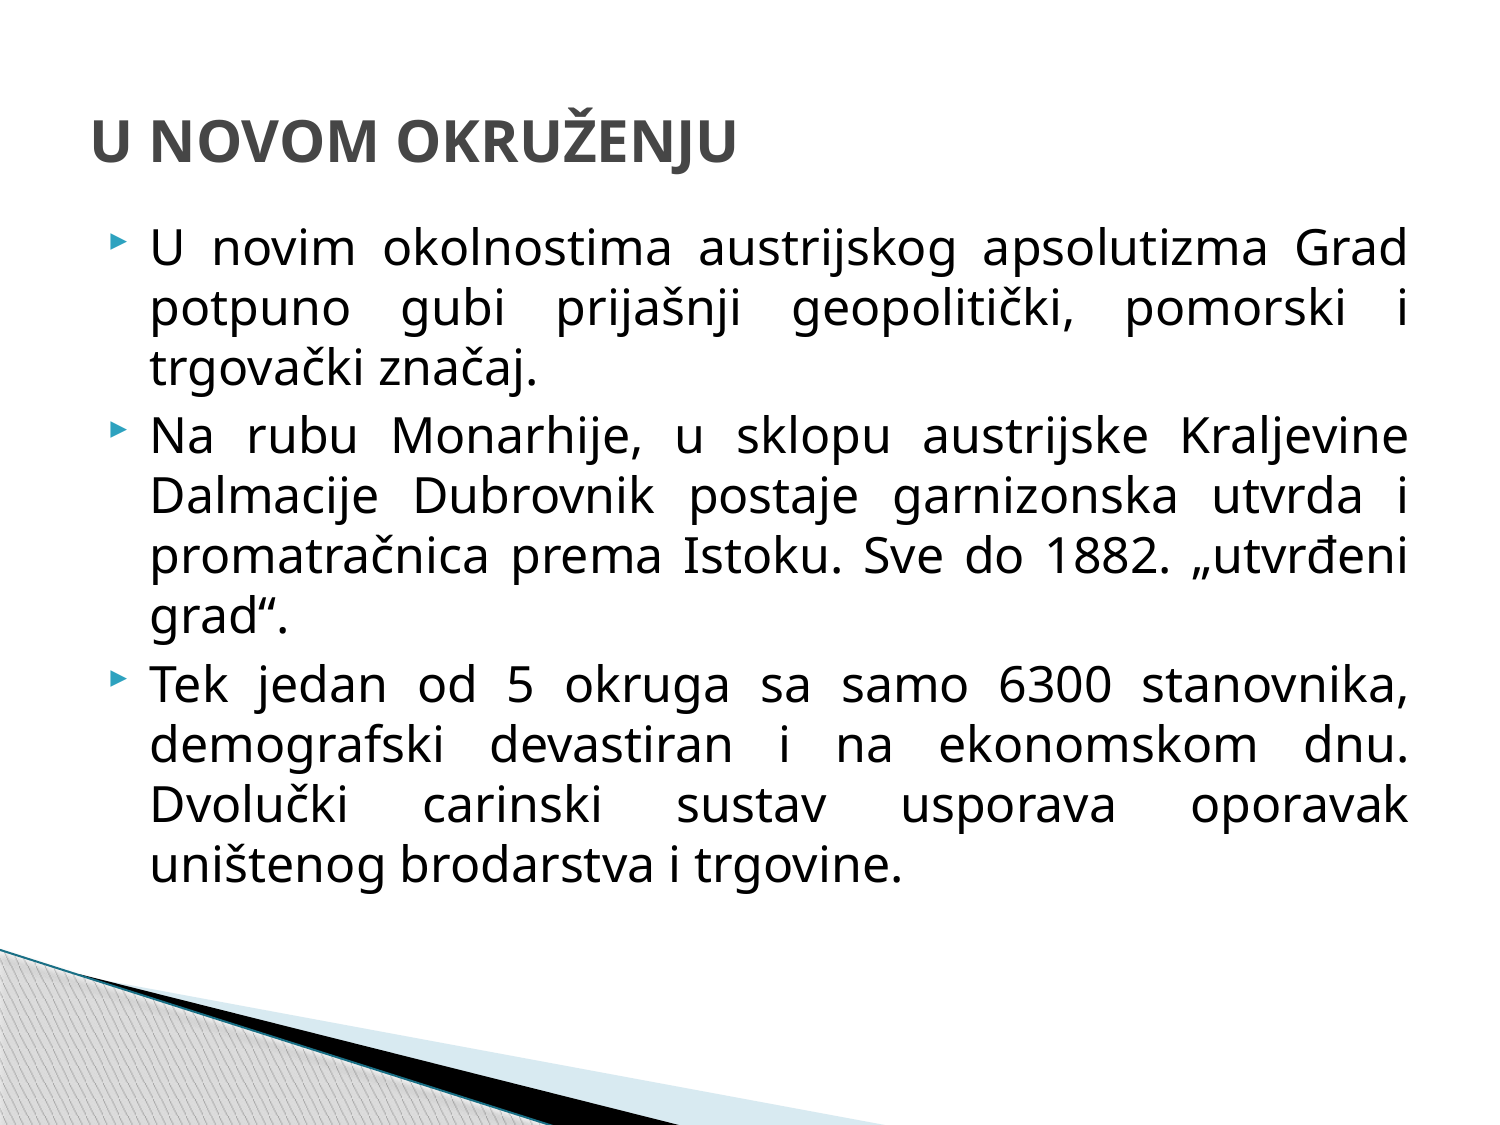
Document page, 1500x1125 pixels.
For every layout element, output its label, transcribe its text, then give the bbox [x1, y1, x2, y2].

title U NOVOM OKRUŽENJU [75, 45, 1425, 233]
list U novim okolnostima austrijskog apsolutizma Grad potpuno gubi prijašnji geopolitički, pomorski i trgovački značaj. Na rubu Monarhije, u sklopu austrijske Kraljevine Dalmacije Dubrovnik postaje garnizonska utvrda i promatračnica prema Istoku. Sve do 1882. „utvrđeni grad“. Tek jedan od 5 okruga sa samo 6300 stanovnika, demografski devastiran i na ekonomskom dnu. Dvolučki carinski sustav usporava oporavak uništenog brodarstva i trgovine. [75, 233, 1425, 986]
